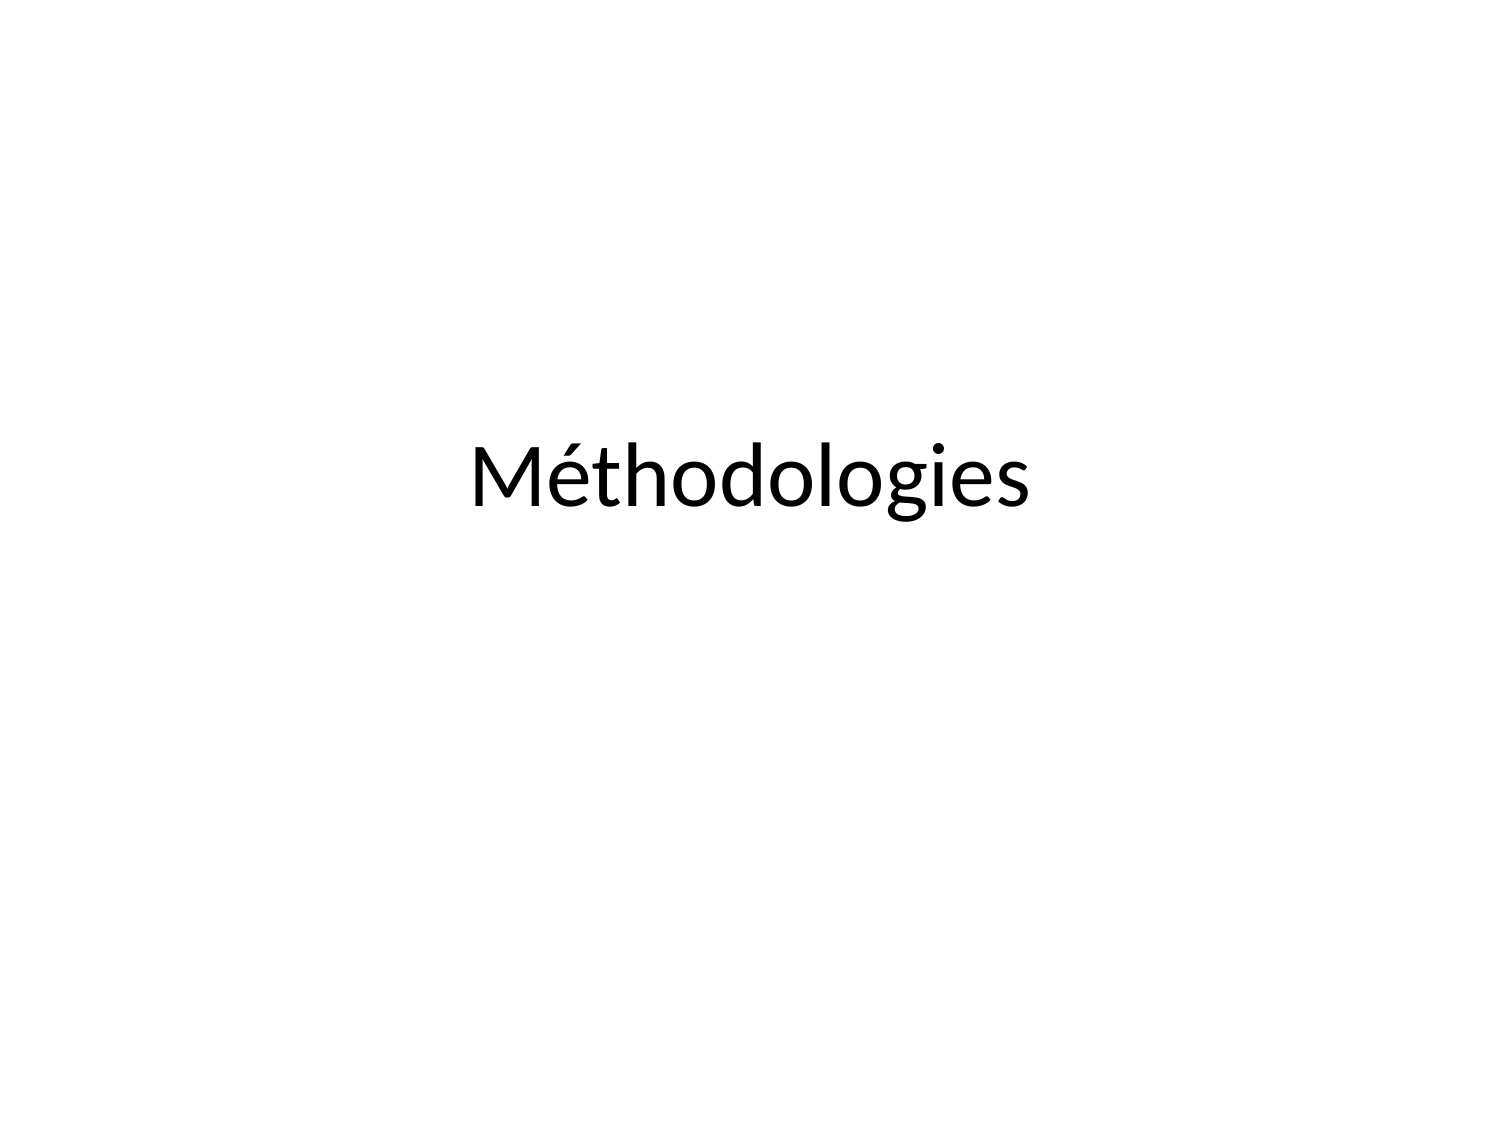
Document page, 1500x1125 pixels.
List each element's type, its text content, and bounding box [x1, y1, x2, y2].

title Méthodologies [112, 349, 1388, 591]
